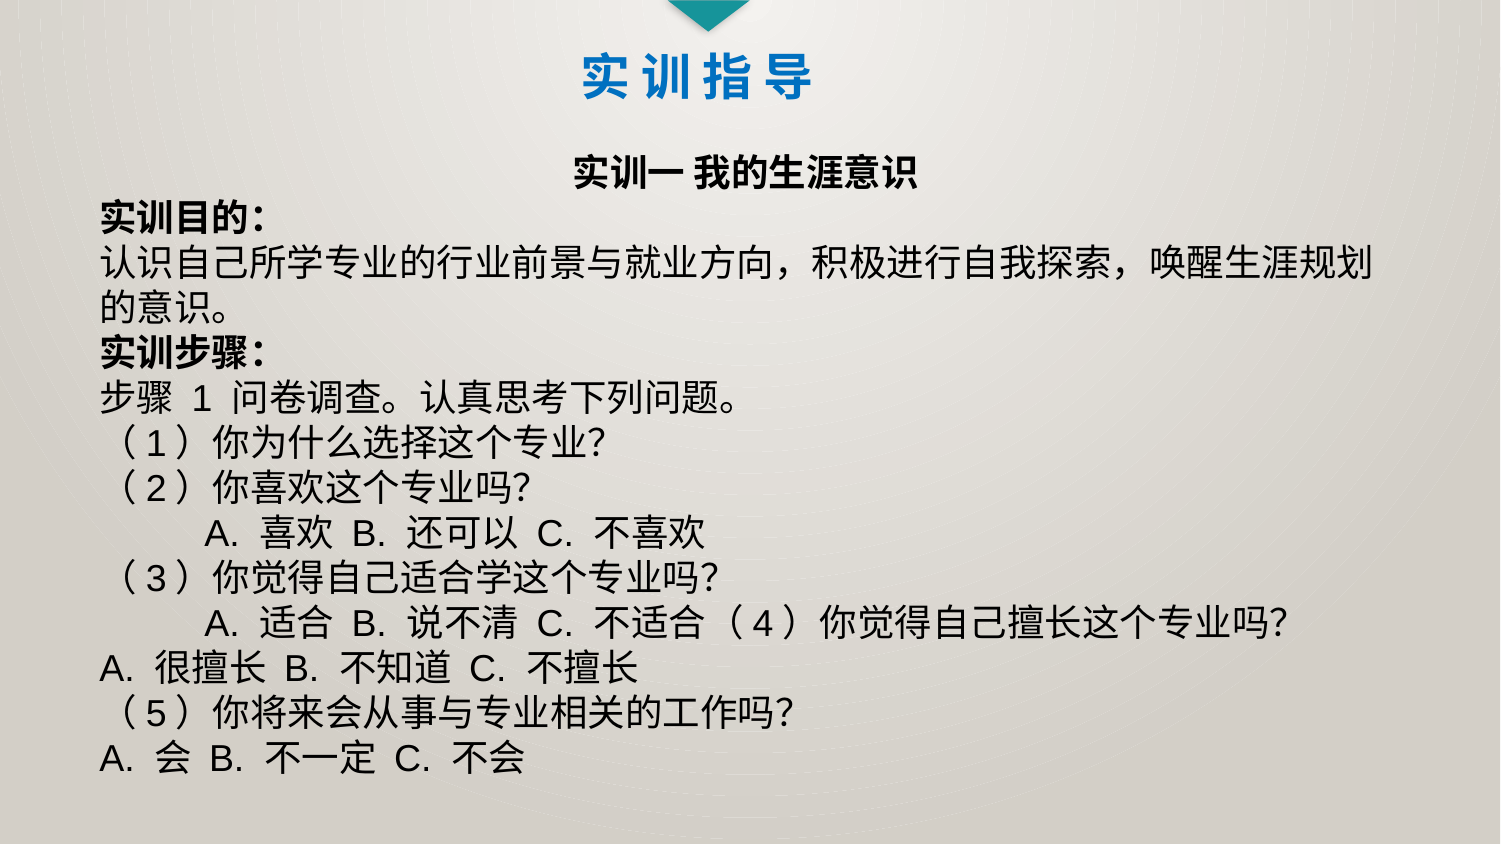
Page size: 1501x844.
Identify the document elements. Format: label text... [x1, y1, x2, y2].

text_box 实训一 我的生涯意识 实训目的： 认识自己所学专业的行业前景与就业方向，积极进行自我探索，唤醒生涯规划的意识。 实训步骤： 步骤 1 问卷调查。认真思考下列问题。 （1）你为什么选择这个专业？ （2）你喜欢这个专业吗？ A. 喜欢 B. 还可以 C. 不喜欢 （3）你觉得自己适合学这个专业吗？ A. 适合 B. 说不清 C. 不适合（4）你觉得自己擅长这个专业吗？ A. 很擅长 B. 不知道 C. 不擅长 （5）你将来会从事与专业相关的工作吗？ A. 会 B. 不一定 C. 不会 [84, 141, 1408, 832]
text_box 实 训 指 导 [565, 37, 852, 113]
text_box [665, 0, 752, 33]
